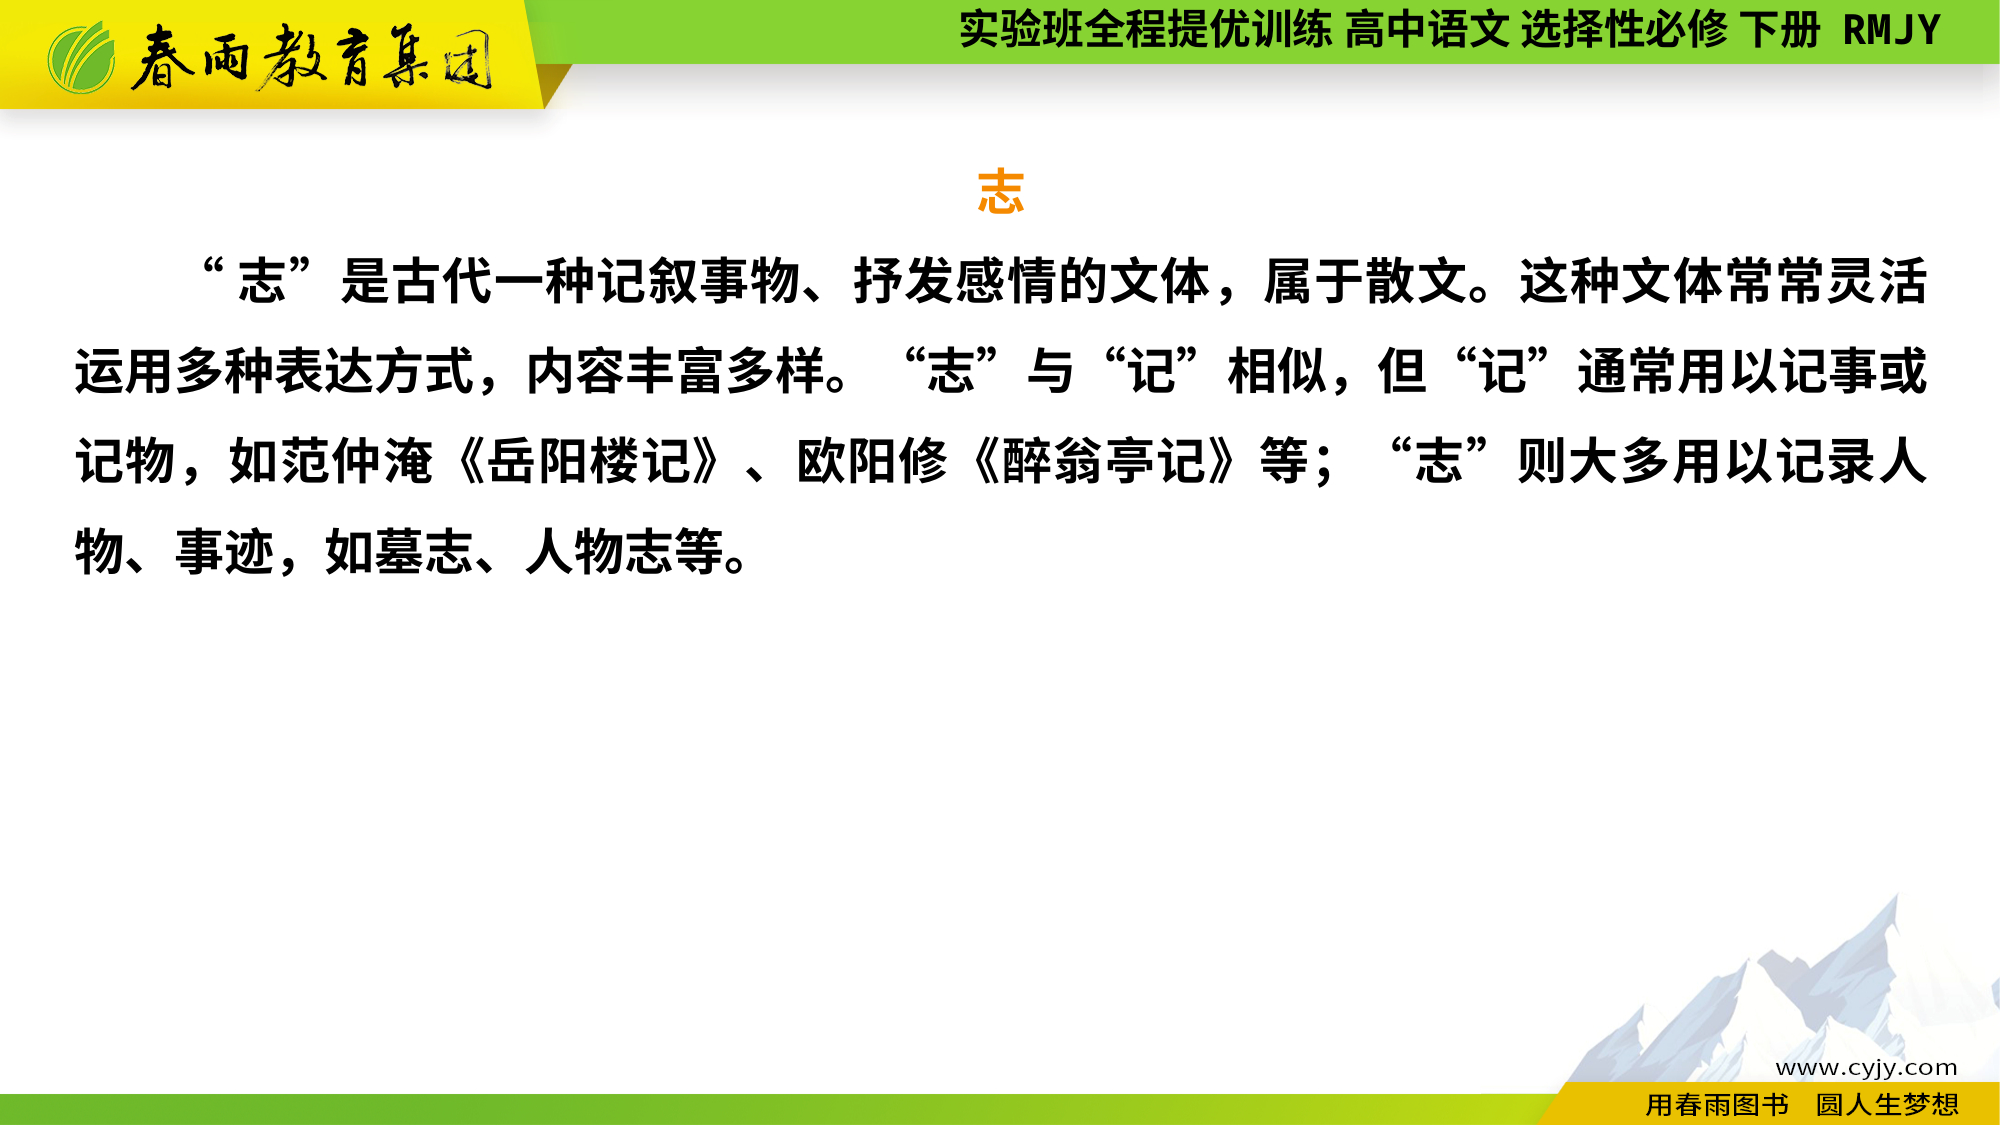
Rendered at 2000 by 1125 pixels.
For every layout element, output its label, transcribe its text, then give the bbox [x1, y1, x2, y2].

picture [0, 0, 2000, 1125]
list 志 “志”是古代一种记叙事物、抒发感情的文体，属于散文。这种文体常常灵活运用多种表达方式，内容丰富多样。“志”与“记”相似，但“记”通常用以记事或记物，如范仲淹《岳阳楼记》、欧阳修《醉翁亭记》等；“志”则大多用以记录人物、事迹，如墓志、人物志等。 [59, 122, 1944, 581]
